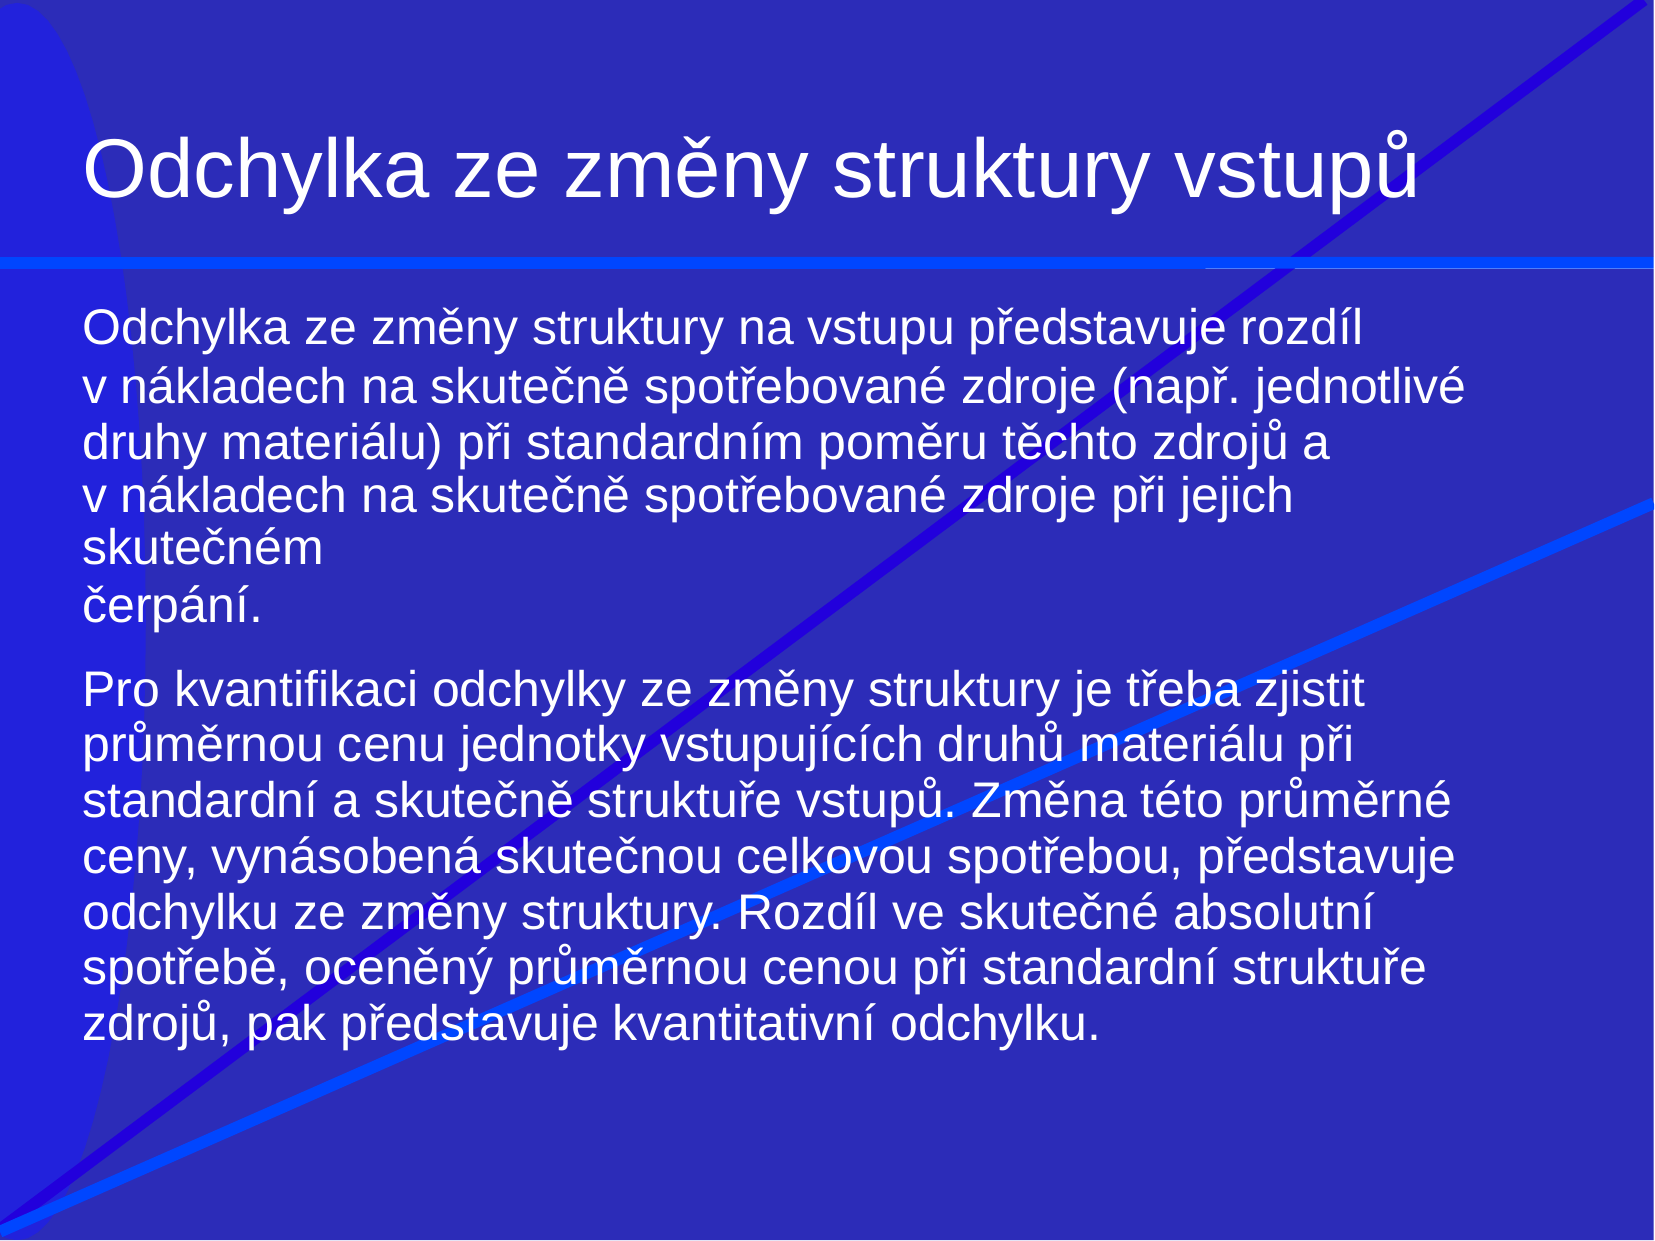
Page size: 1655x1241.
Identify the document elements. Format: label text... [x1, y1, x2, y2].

list Odchylka ze změny struktury na vstupu představuje rozdíl v nákladech na skutečně spotřebované zdroje (např. jednotlivé druhy materiálu) při standardním poměru těchto zdrojů a v nákladech na skutečně spotřebované zdroje při jejich skutečném čerpání. Pro kvantifikaci odchylky ze změny struktury je třeba zjistit průměrnou cenu jednotky vstupujících druhů materiálu při standardní a skutečně struktuře vstupů. Změna této průměrné ceny, vynásobená skutečnou celkovou spotřebou, představuje odchylku ze změny struktury. Rozdíl ve skutečné absolutní spotřebě, oceněný průměrnou cenou při standardní struktuře zdrojů, pak představuje kvantitativní odchylku. [80, 296, 1574, 1052]
title Odchylka ze změny struktury vstupů [80, 67, 1574, 296]
